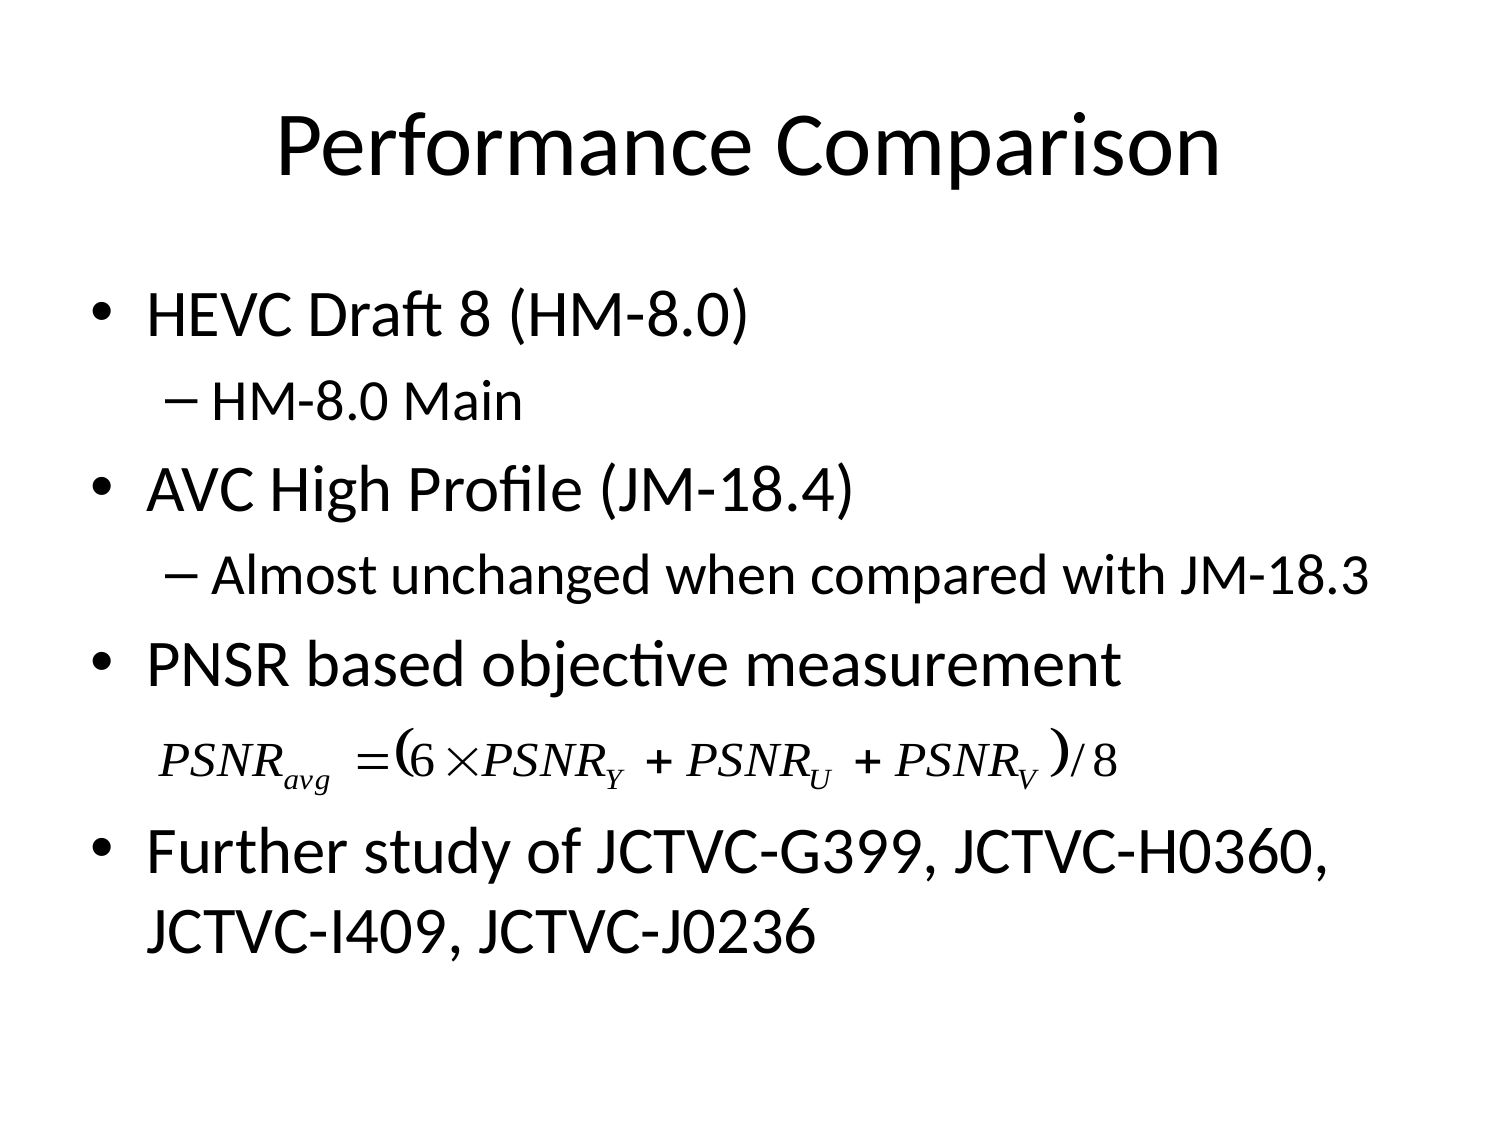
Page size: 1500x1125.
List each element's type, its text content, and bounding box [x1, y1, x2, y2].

list HEVC Draft 8 (HM-8.0) HM-8.0 Main AVC High Profile (JM-18.4) Almost unchanged when compared with JM-18.3 PNSR based objective measurement Further study of JCTVC-G399, JCTVC-H0360, JCTVC-I409, JCTVC-J0236 [75, 262, 1425, 1005]
title Performance Comparison [75, 45, 1425, 233]
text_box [147, 727, 1129, 807]
